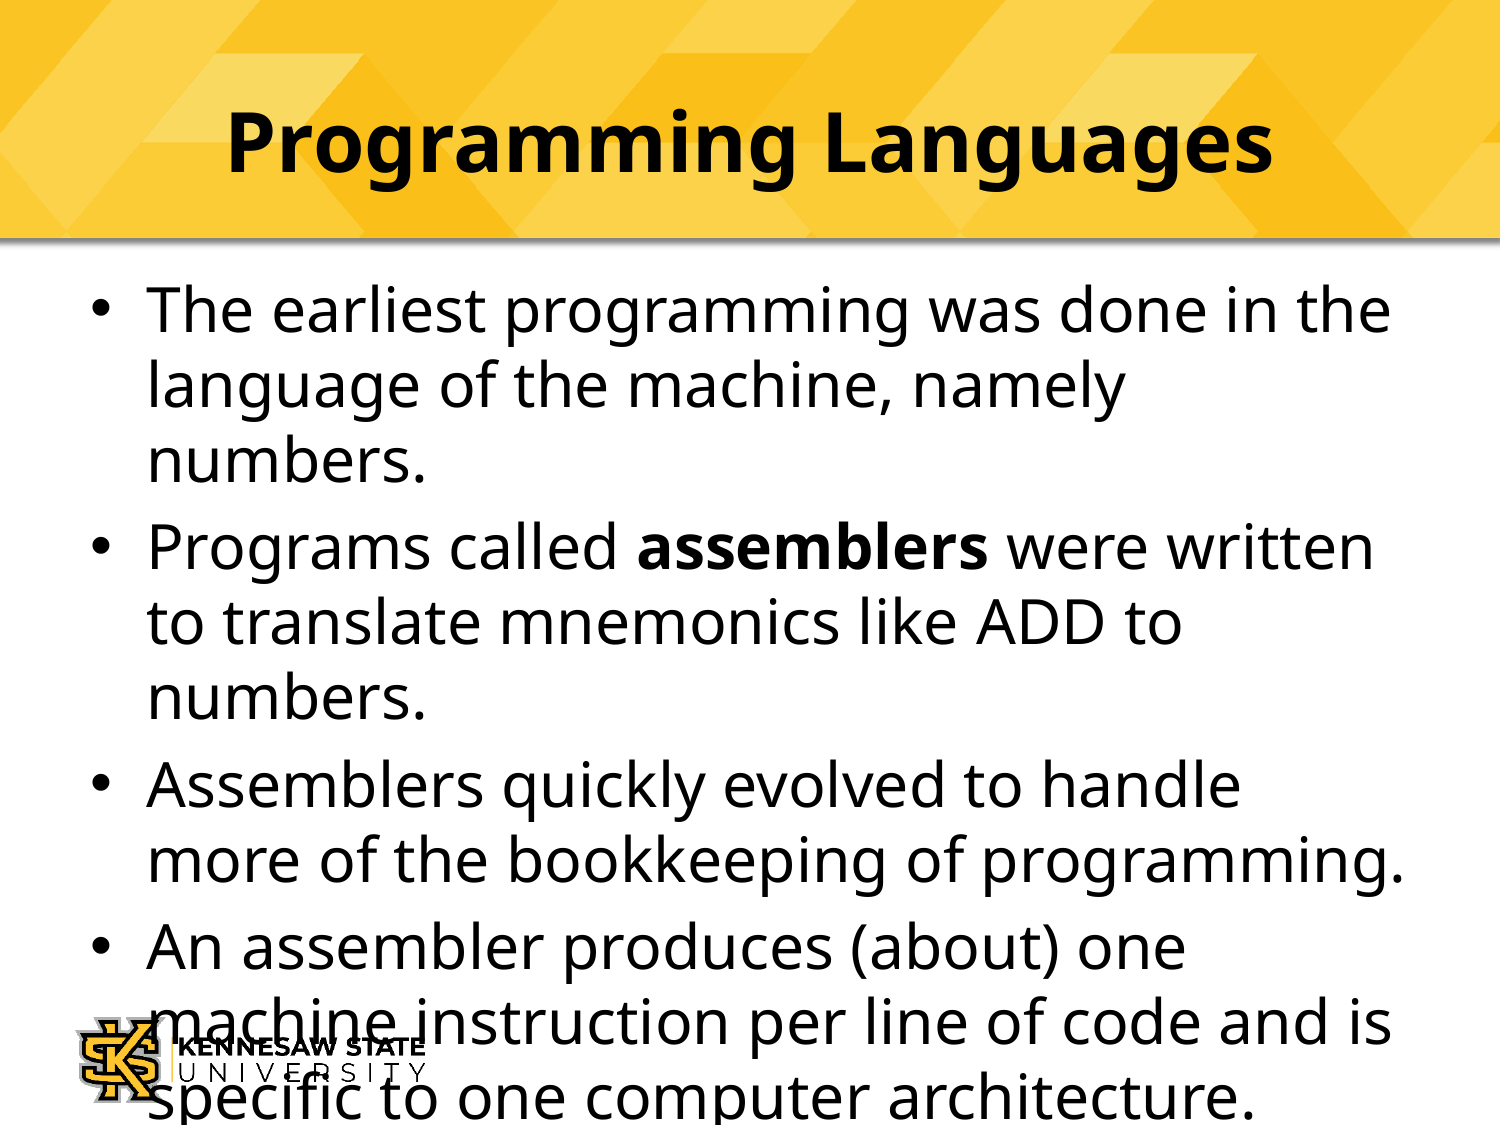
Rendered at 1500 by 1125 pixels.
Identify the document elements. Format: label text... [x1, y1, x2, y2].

picture [75, 1017, 425, 1103]
title Programming Languages [75, 45, 1425, 233]
list The earliest programming was done in the language of the machine, namely numbers. Programs called assemblers were written to translate mnemonics like add to numbers. Assemblers quickly evolved to handle more of the bookkeeping of programming. An assembler produces (about) one machine instruction per line of code and is specific to one computer architecture. [75, 262, 1425, 1005]
picture [0, 0, 1500, 251]
